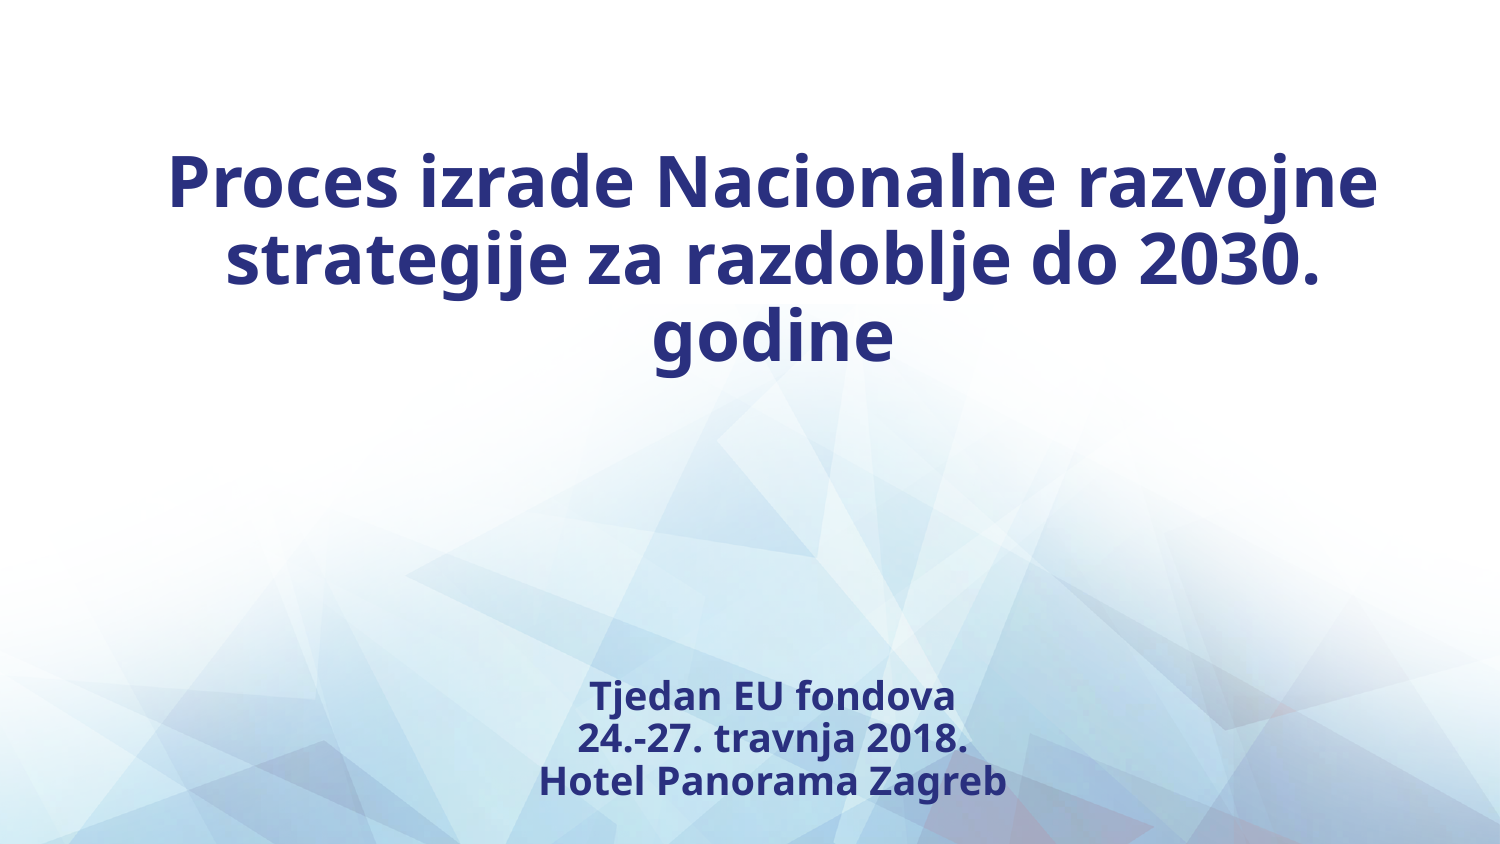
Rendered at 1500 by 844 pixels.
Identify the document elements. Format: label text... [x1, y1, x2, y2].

title Proces izrade Nacionalne razvojne strategije za razdoblje do 2030. godine Tjedan EU fondova 24.-27. travnja 2018. Hotel Panorama Zagreb [135, 138, 1411, 302]
picture [0, 304, 1500, 844]
